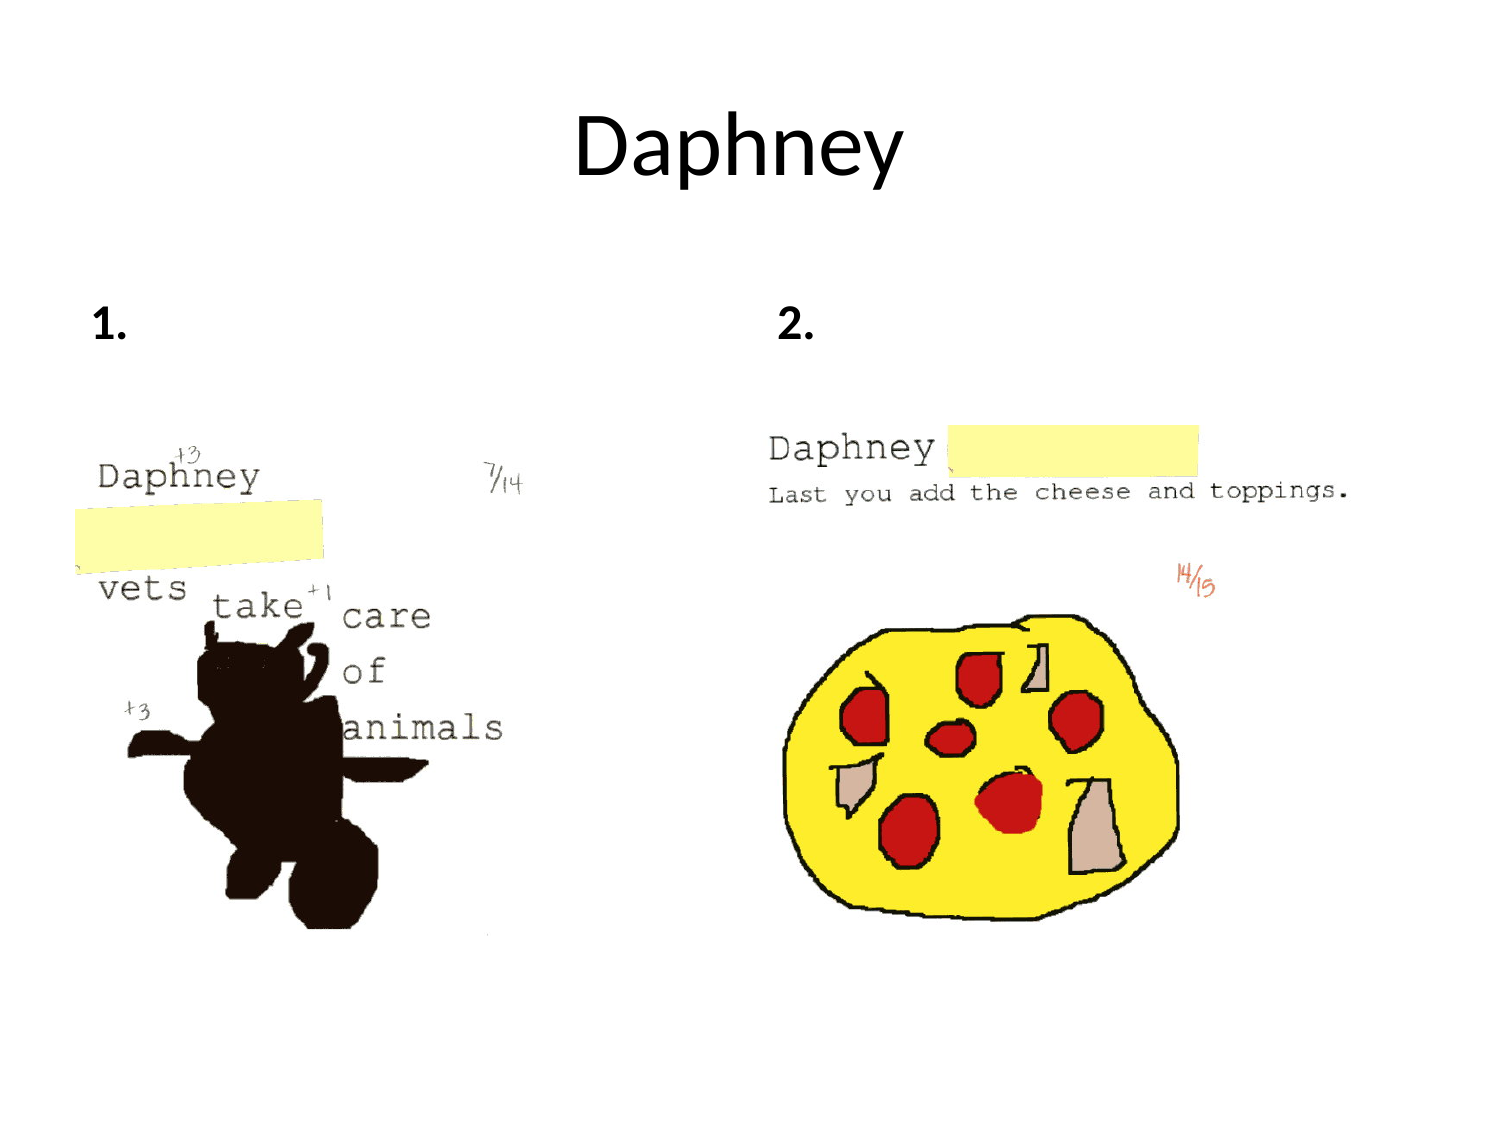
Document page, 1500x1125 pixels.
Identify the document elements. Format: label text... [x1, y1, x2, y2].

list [74, 425, 738, 936]
list 2. [761, 251, 1425, 357]
list 1. [75, 251, 738, 357]
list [761, 425, 1426, 936]
title Daphney [75, 45, 1425, 233]
